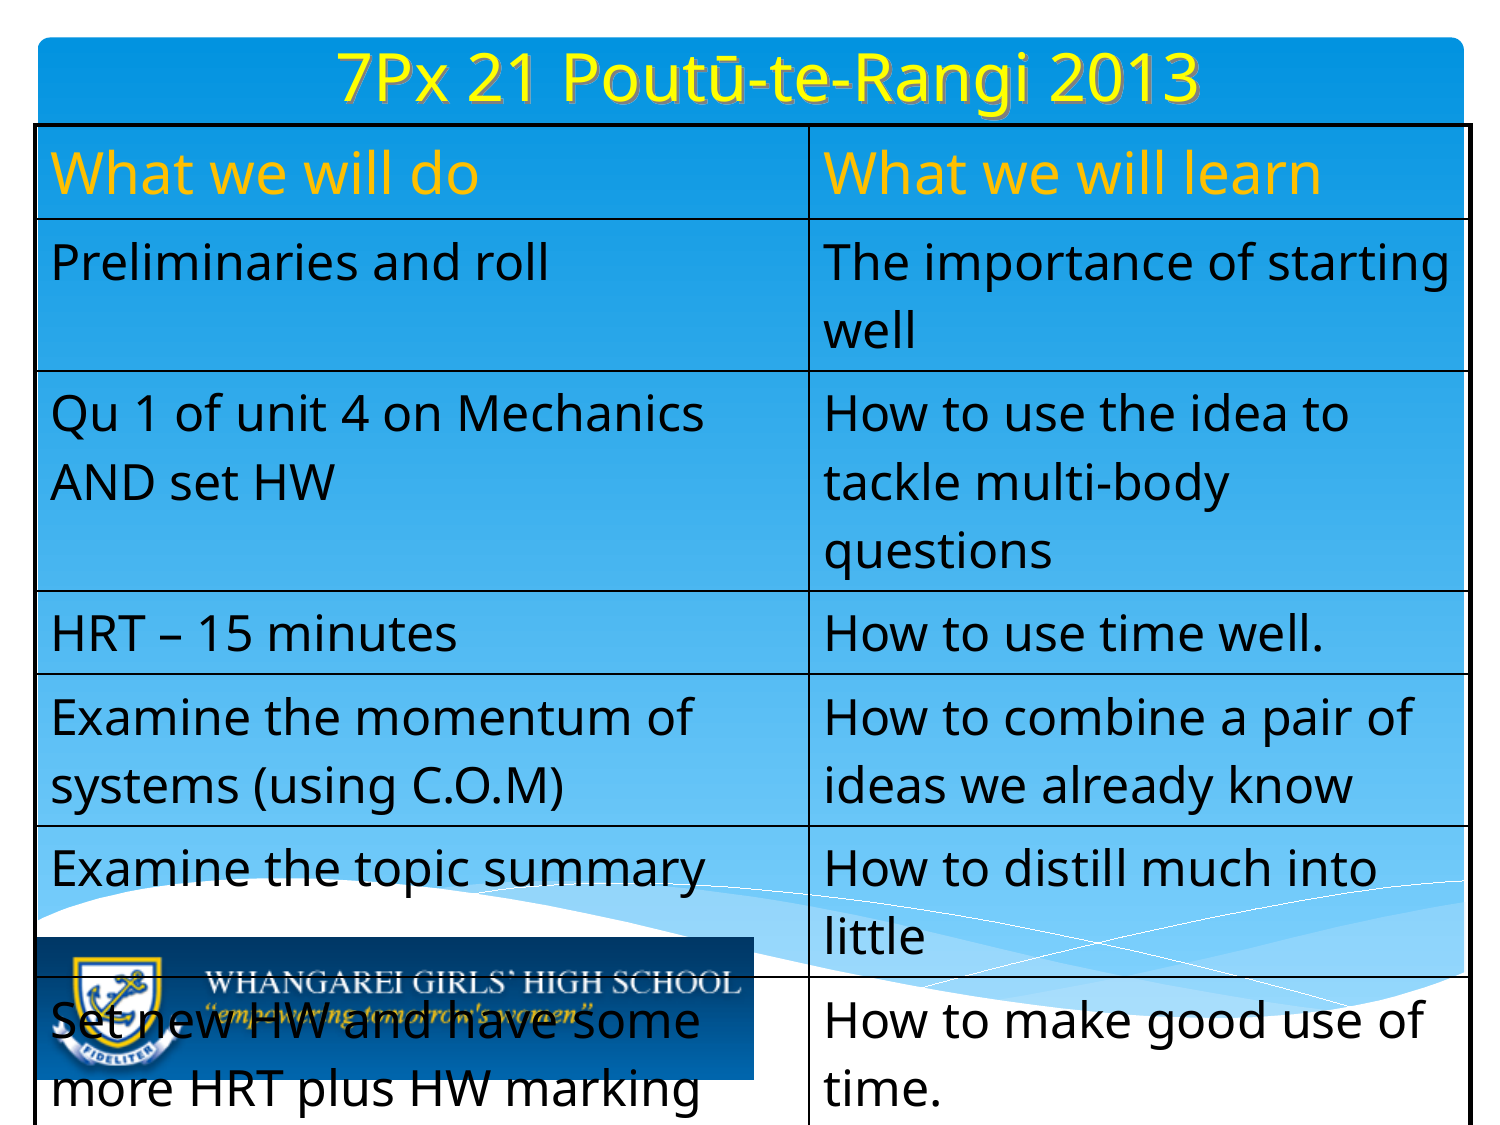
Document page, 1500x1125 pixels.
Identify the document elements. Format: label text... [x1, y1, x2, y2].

table_header What we will learn [810, 127, 1468, 218]
table_header What we will do [37, 127, 808, 218]
table_cell Examine the topic summary [37, 827, 808, 976]
table_cell How to make good use of time. [810, 978, 1468, 1125]
table_cell Qu 1 of unit 4 on Mechanics AND set HW [37, 372, 808, 590]
table_cell How to use time well. [810, 592, 1468, 673]
table_cell Examine the momentum of systems (using C.O.M) [37, 675, 808, 825]
table_cell Preliminaries and roll [37, 220, 808, 370]
table_cell HRT – 15 minutes [37, 592, 808, 673]
table_cell How to combine a pair of ideas we already know [810, 675, 1468, 825]
table_cell How to use the idea to tackle multi-body questions [810, 372, 1468, 590]
table_cell How to distill much into little [810, 827, 1468, 976]
table_cell The importance of starting well [810, 220, 1468, 370]
picture [37, 937, 754, 1080]
table_cell Set new HW and have some more HRT plus HW marking [37, 978, 808, 1125]
text_box 7Px 21 Poutū-te-Rangi 2013 [162, 24, 1375, 123]
